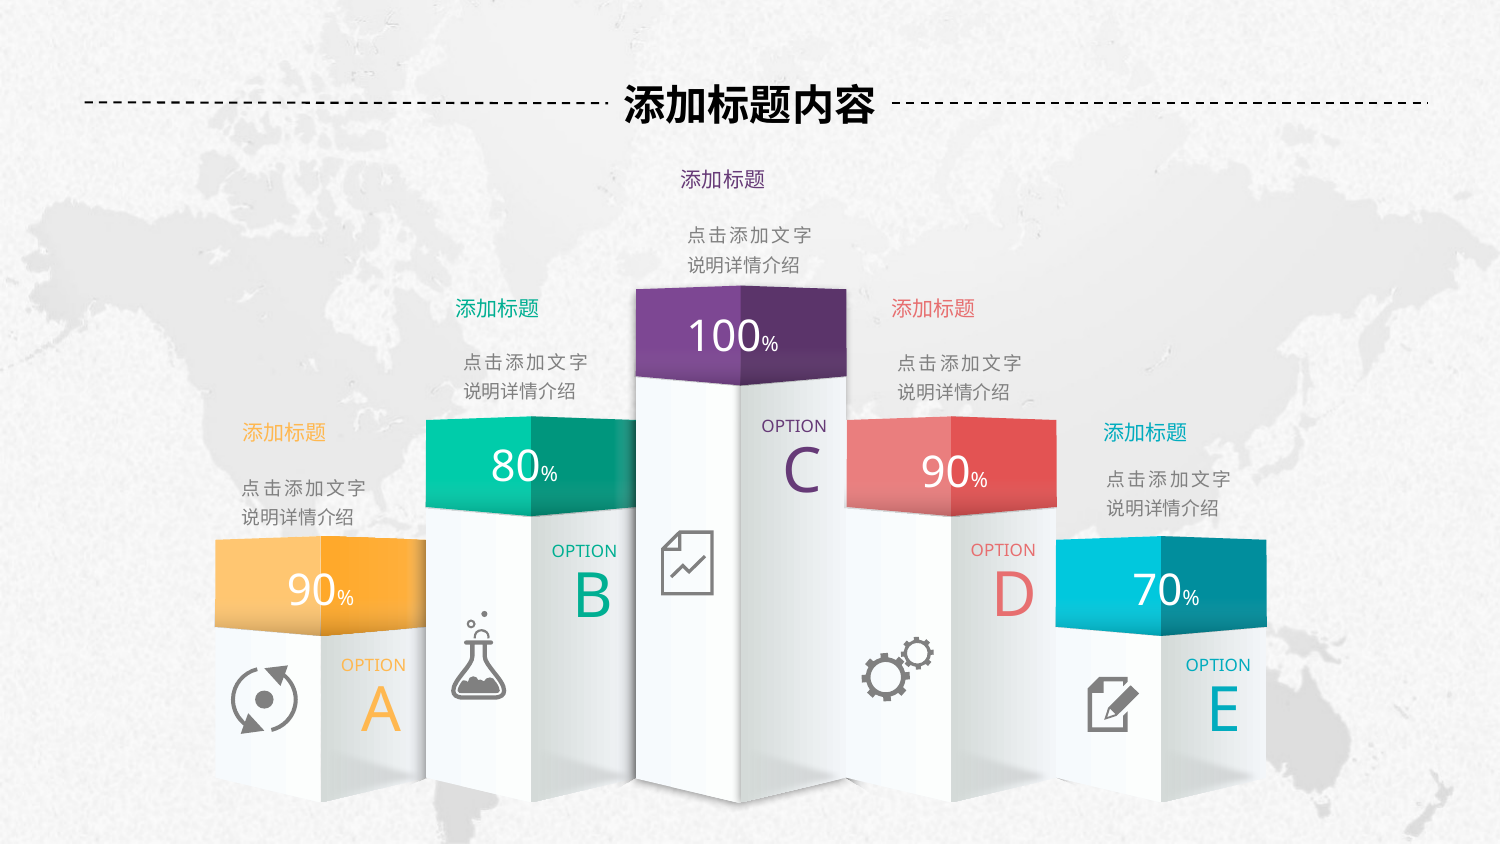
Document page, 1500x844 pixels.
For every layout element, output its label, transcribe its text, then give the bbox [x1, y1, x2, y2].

text_box 添加标题 [227, 412, 392, 453]
text_box 添加标题 [1088, 412, 1253, 453]
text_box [214, 536, 425, 806]
text_box 点击添加文字说明详情介绍 [1091, 453, 1247, 527]
text_box 添加标题 [665, 159, 830, 200]
text_box 点击添加文字说明详情介绍 [448, 336, 603, 411]
picture [0, 0, 1500, 844]
text_box 点击添加文字说明详情介绍 [672, 210, 827, 284]
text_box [844, 416, 1077, 806]
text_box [425, 416, 634, 806]
text_box 添加标题内容 [584, 77, 916, 129]
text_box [1055, 536, 1287, 806]
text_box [634, 285, 870, 806]
text_box 点击添加文字说明详情介绍 [227, 462, 382, 536]
text_box 添加标题 [440, 287, 605, 328]
text_box 点击添加文字说明详情介绍 [882, 337, 1038, 412]
text_box 添加标题 [876, 287, 1041, 328]
